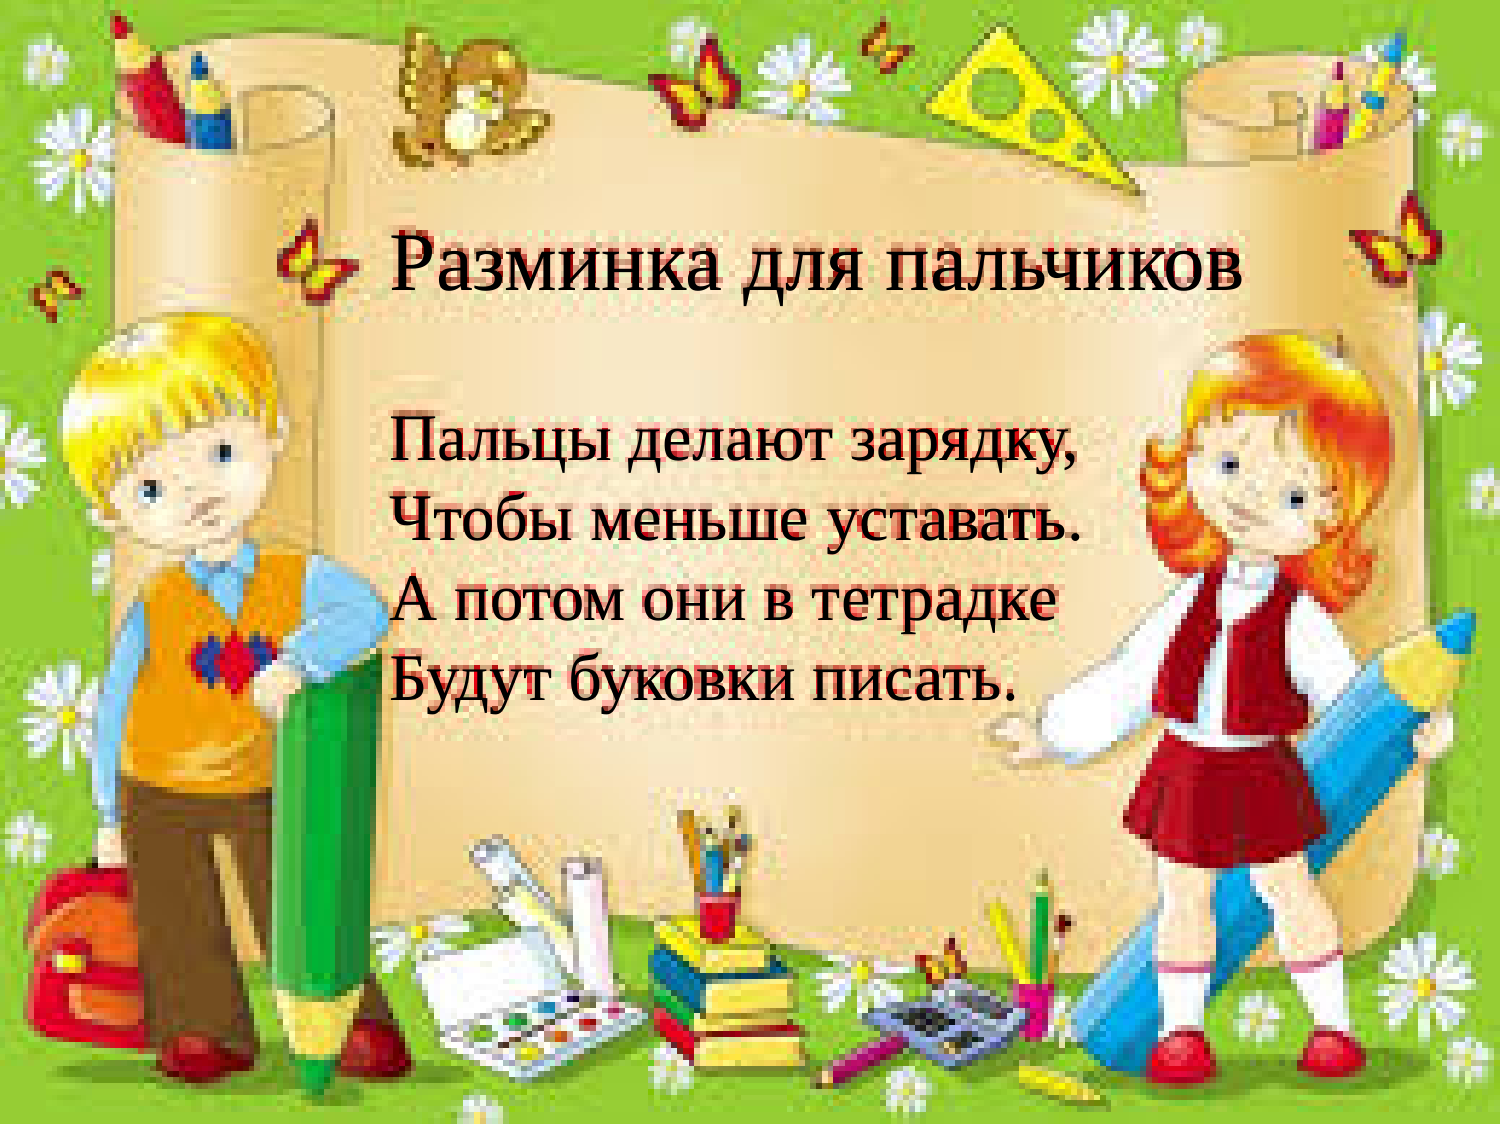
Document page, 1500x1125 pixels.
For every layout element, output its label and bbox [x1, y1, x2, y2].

list [0, 0, 1500, 1124]
